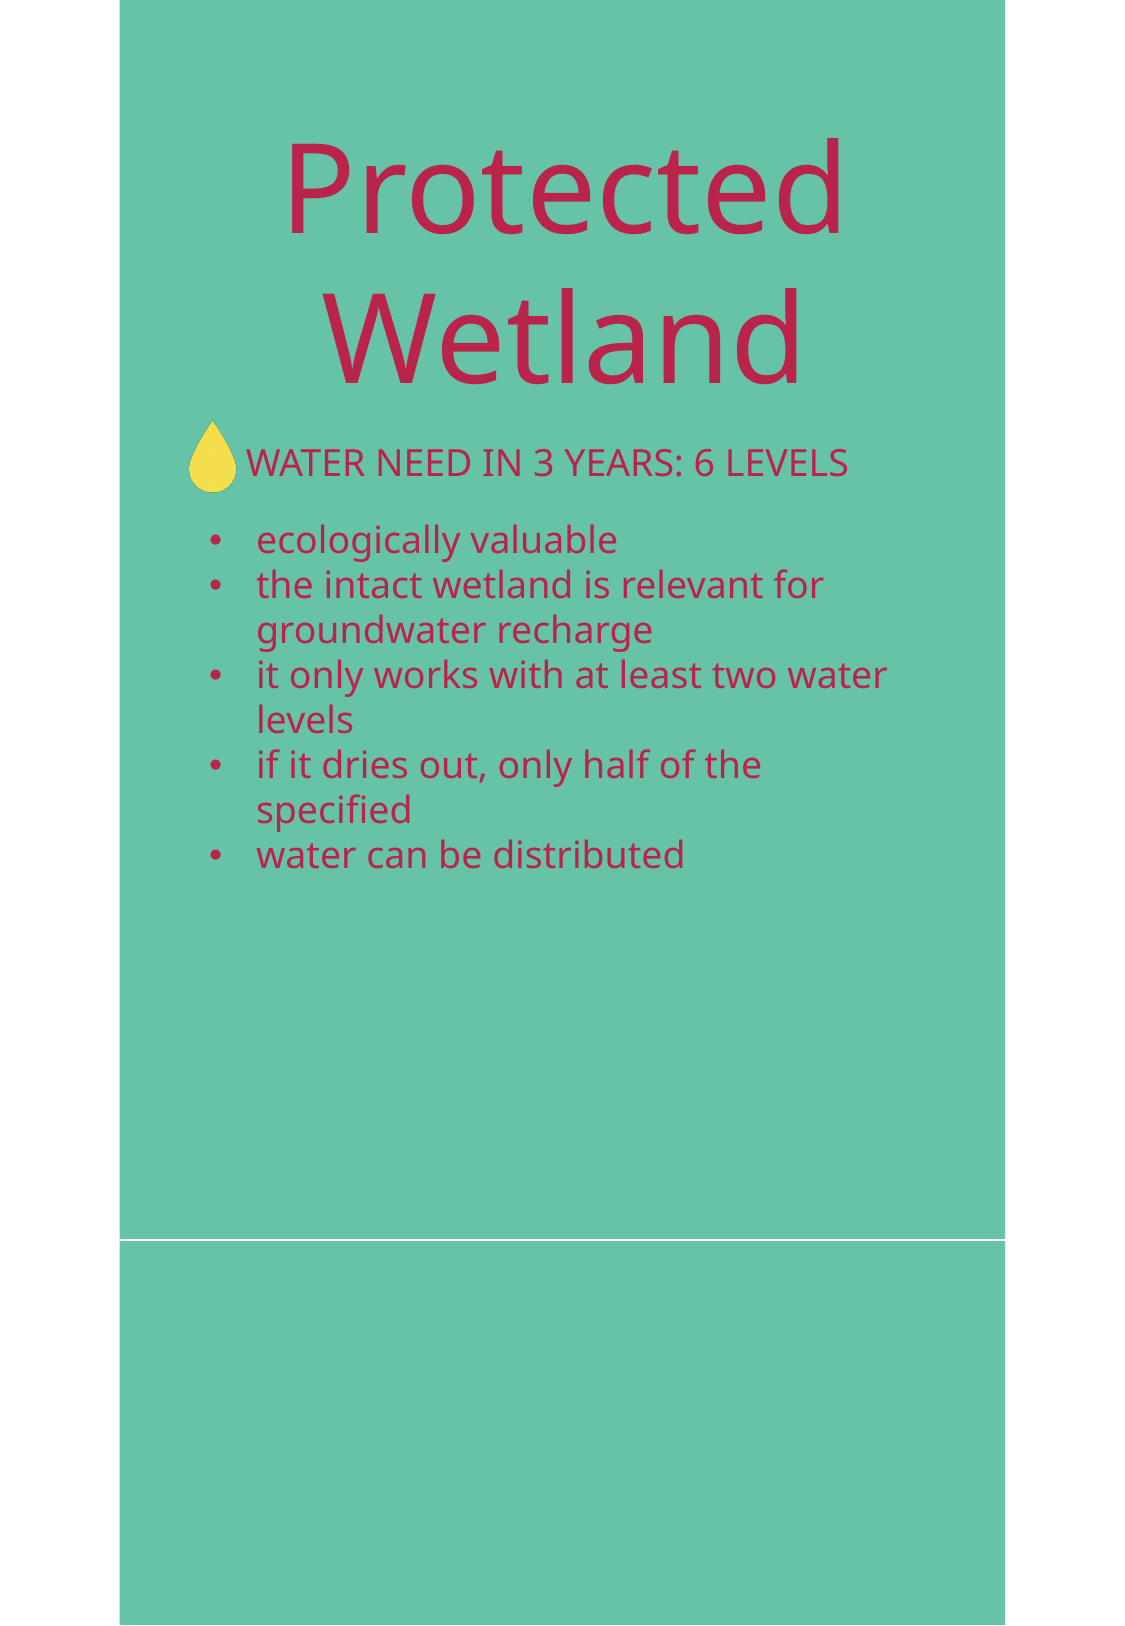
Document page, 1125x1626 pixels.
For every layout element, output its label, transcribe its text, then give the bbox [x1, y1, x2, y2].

text_box WATER NEED IN 3 YEARS: 6 LEVELS [258, 431, 1006, 491]
text_box ecologically valuable the intact wetland is relevant for groundwater recharge it only works with at least two water levels if it dries out, only half of the specified water can be distributed [194, 509, 936, 929]
text_box [119, 1240, 1006, 1625]
text_box [0, 0, 1125, 1240]
picture [167, 411, 258, 502]
